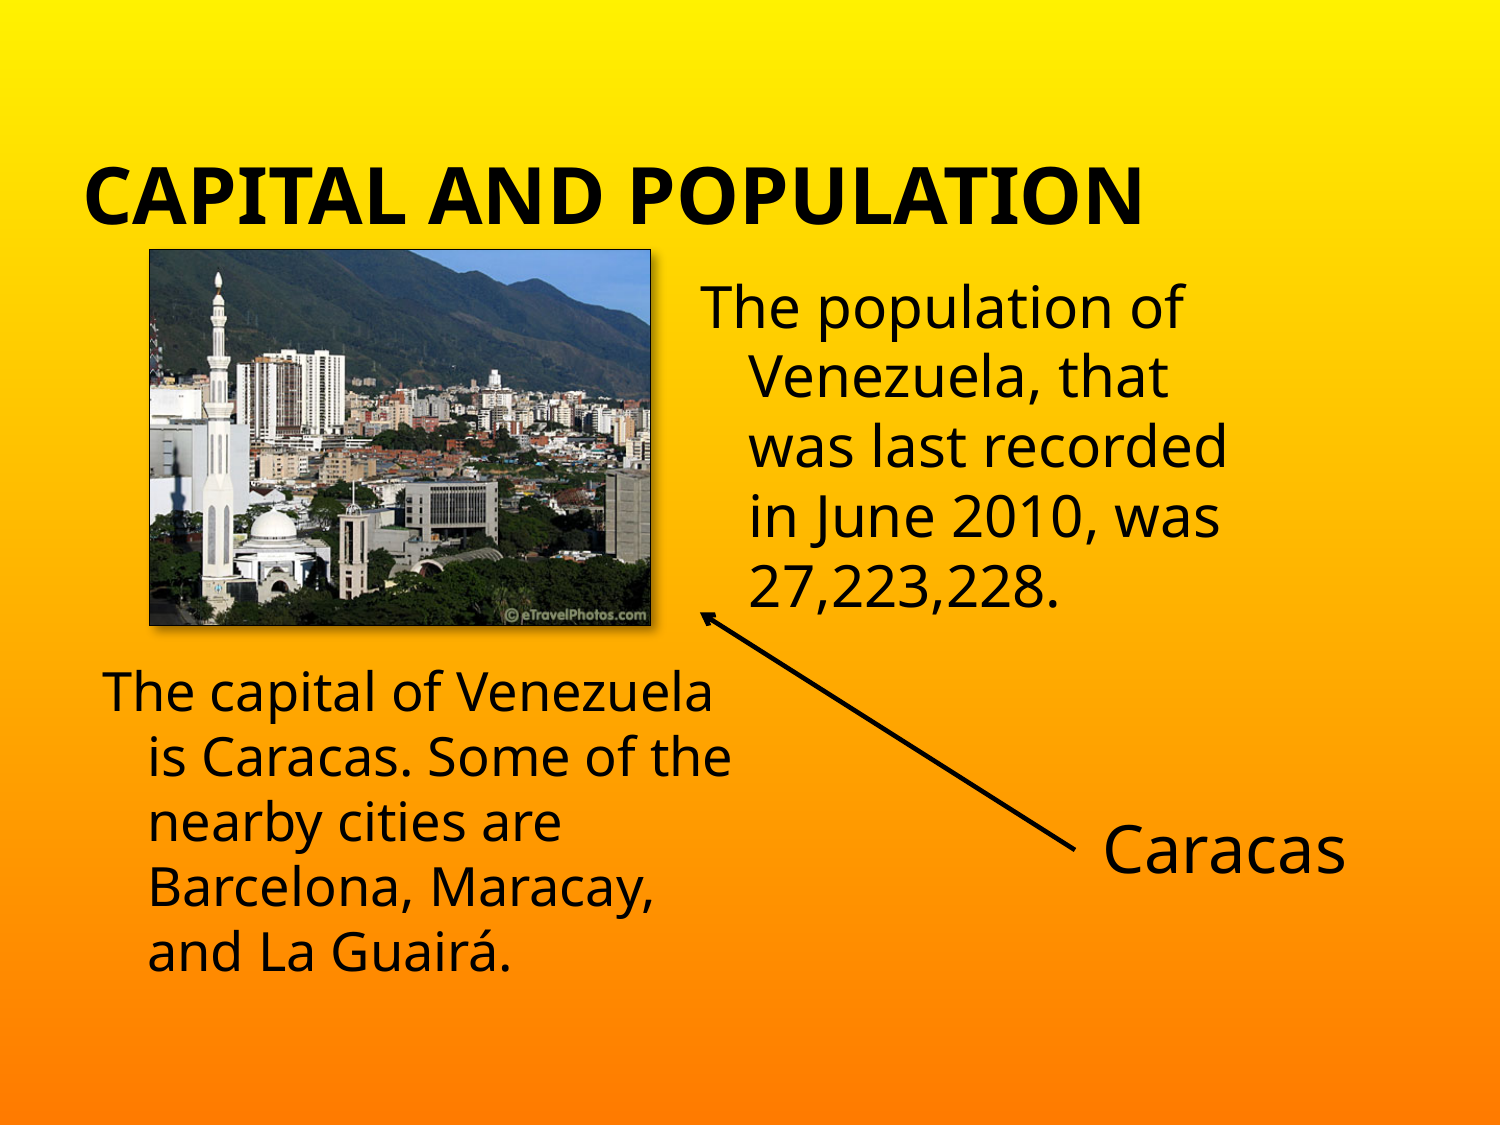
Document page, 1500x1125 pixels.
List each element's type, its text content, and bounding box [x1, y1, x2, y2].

title Capital and population [75, 52, 1263, 240]
list The capital of Venezuela is Caracas. Some of the nearby cities are Barcelona, Maracay, and La Guairá. [87, 650, 750, 1030]
list The population of Venezuela, that was last recorded in June 2010, was 27,223,228. [685, 262, 1263, 1005]
text_box Caracas [1087, 799, 1400, 895]
picture [149, 249, 651, 626]
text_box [699, 612, 1076, 851]
